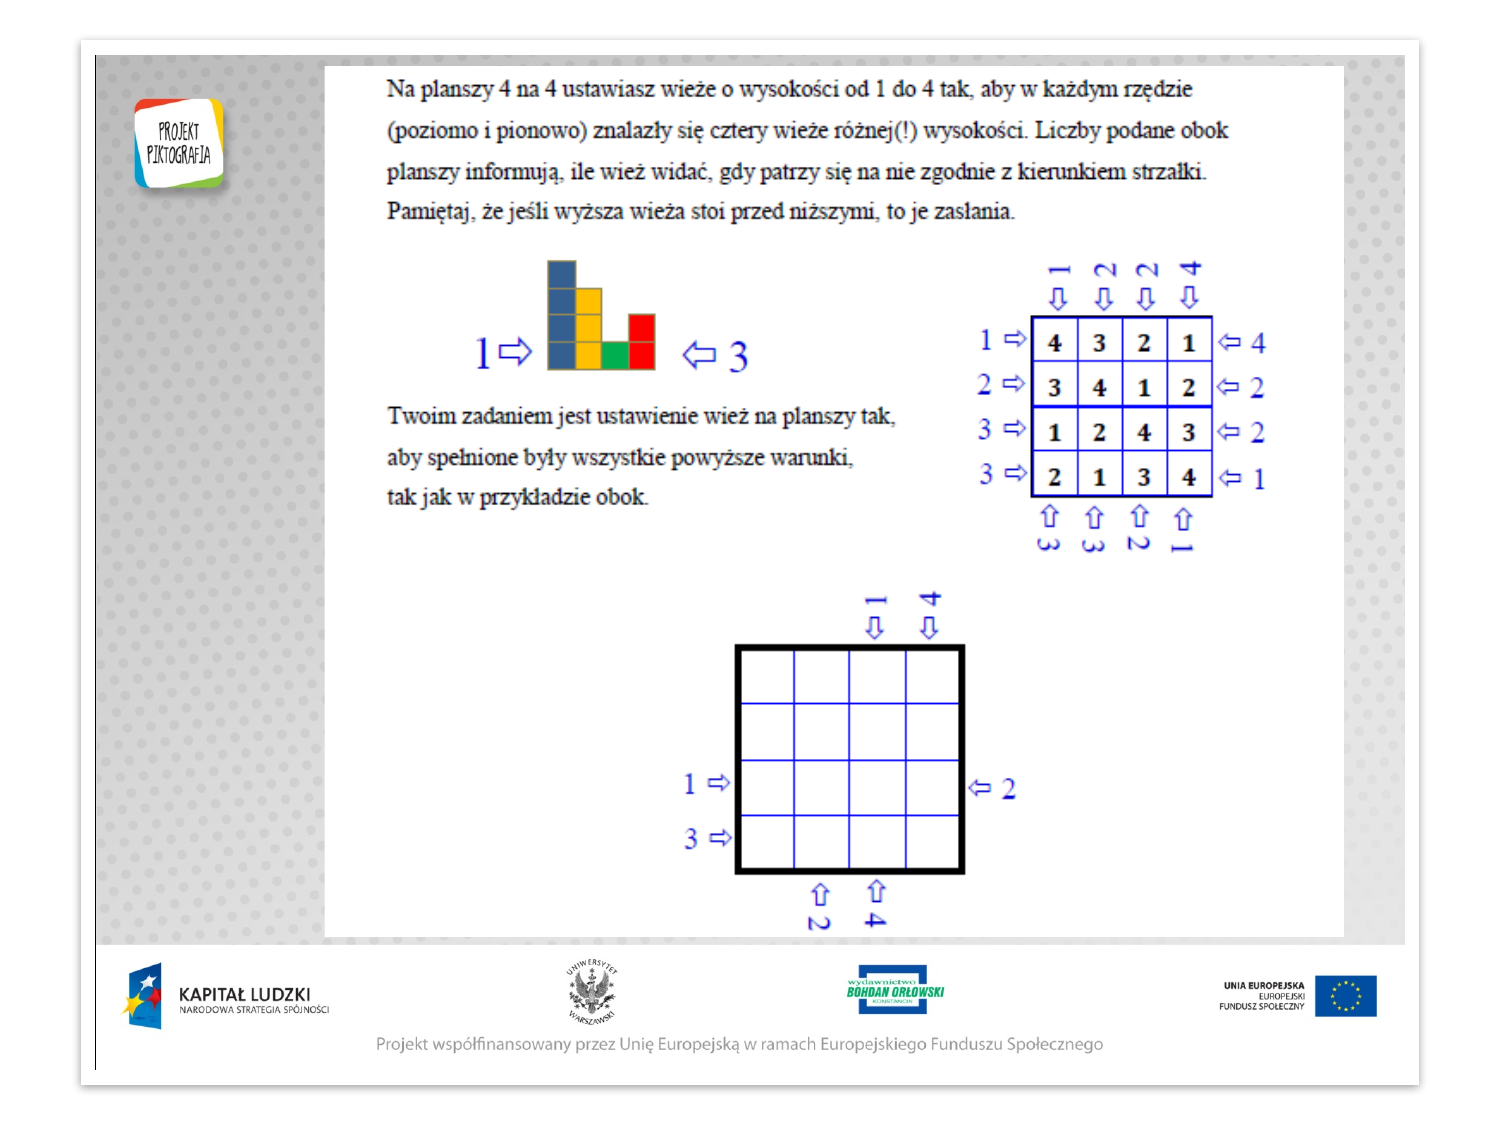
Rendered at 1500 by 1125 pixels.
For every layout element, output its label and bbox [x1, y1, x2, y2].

list [95, 54, 1405, 1071]
picture [324, 66, 1345, 938]
